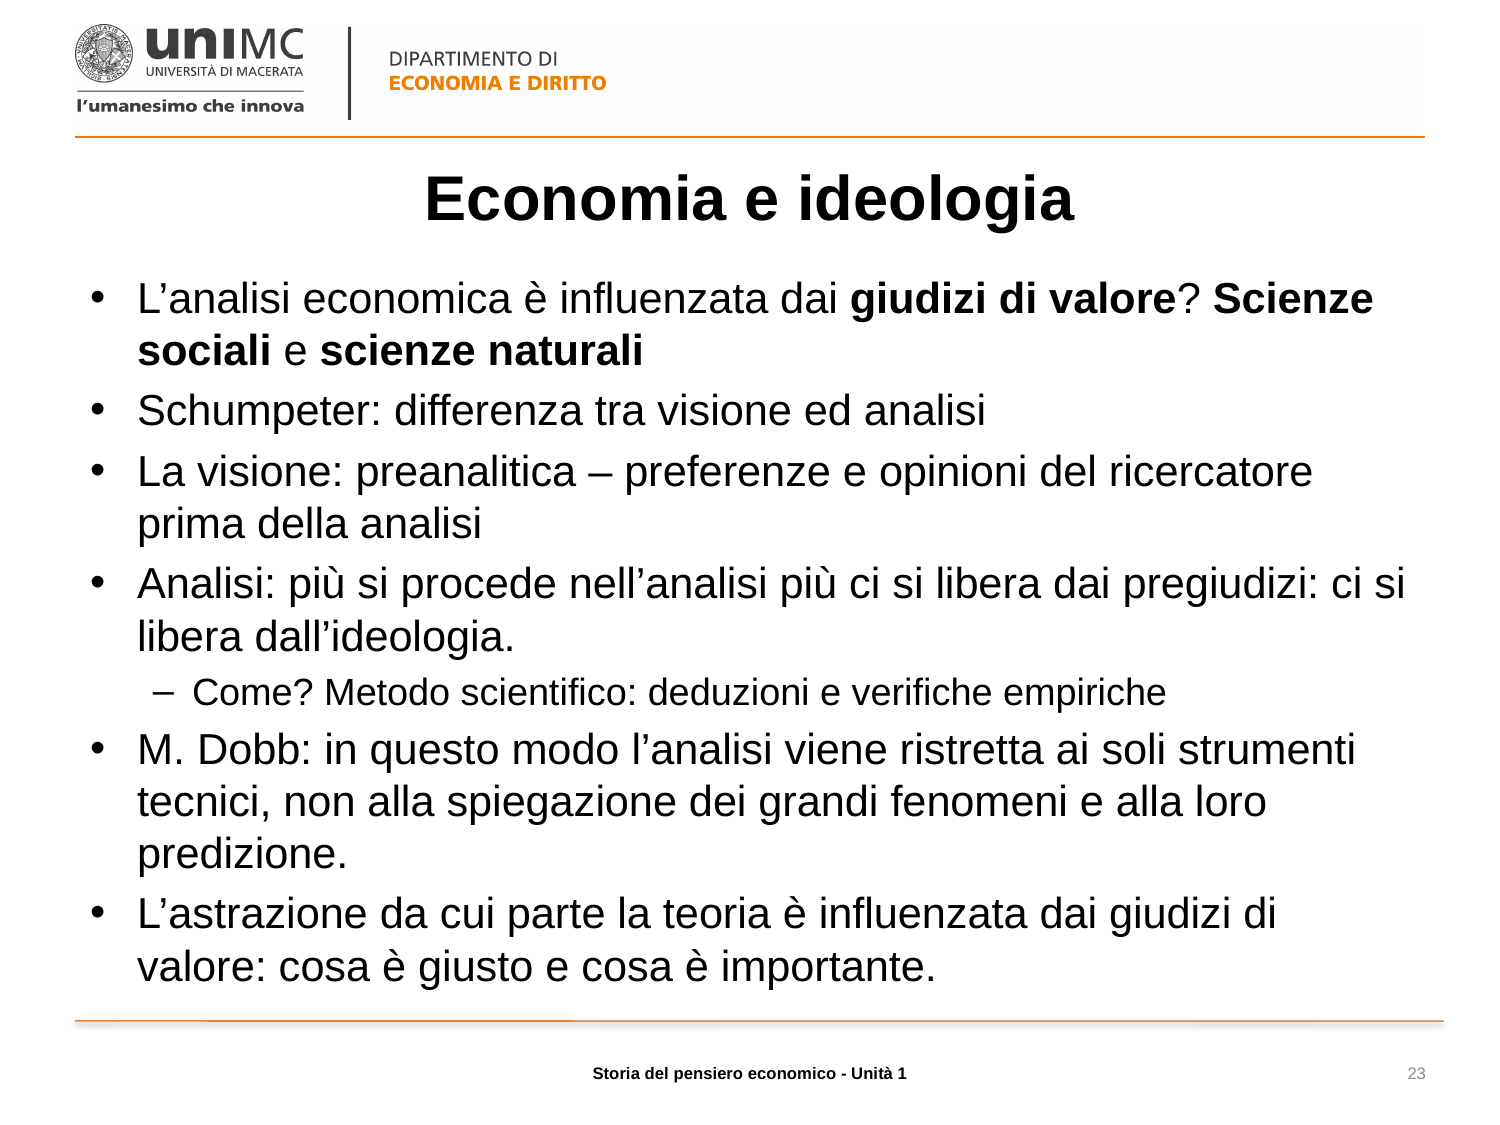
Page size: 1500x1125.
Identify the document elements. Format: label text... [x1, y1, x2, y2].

footer Storia del pensiero economico - Unità 1 [512, 1042, 988, 1103]
slide_number 23 [1091, 1042, 1442, 1103]
picture [75, 24, 1425, 138]
title Economia e ideologia [75, 149, 1425, 241]
list L’analisi economica è influenzata dai giudizi di valore? Scienze sociali e scienze naturali Schumpeter: differenza tra visione ed analisi La visione: preanalitica – preferenze e opinioni del ricercatore prima della analisi Analisi: più si procede nell’analisi più ci si libera dai pregiudizi: ci si libera dall’ideologia. Come? Metodo scientifico: deduzioni e verifiche empiriche M. Dobb: in questo modo l’analisi viene ristretta ai soli strumenti tecnici, non alla spiegazione dei grandi fenomeni e alla loro predizione. L’astrazione da cui parte la teoria è influenzata dai giudizi di valore: cosa è giusto e cosa è importante. [75, 262, 1425, 1005]
